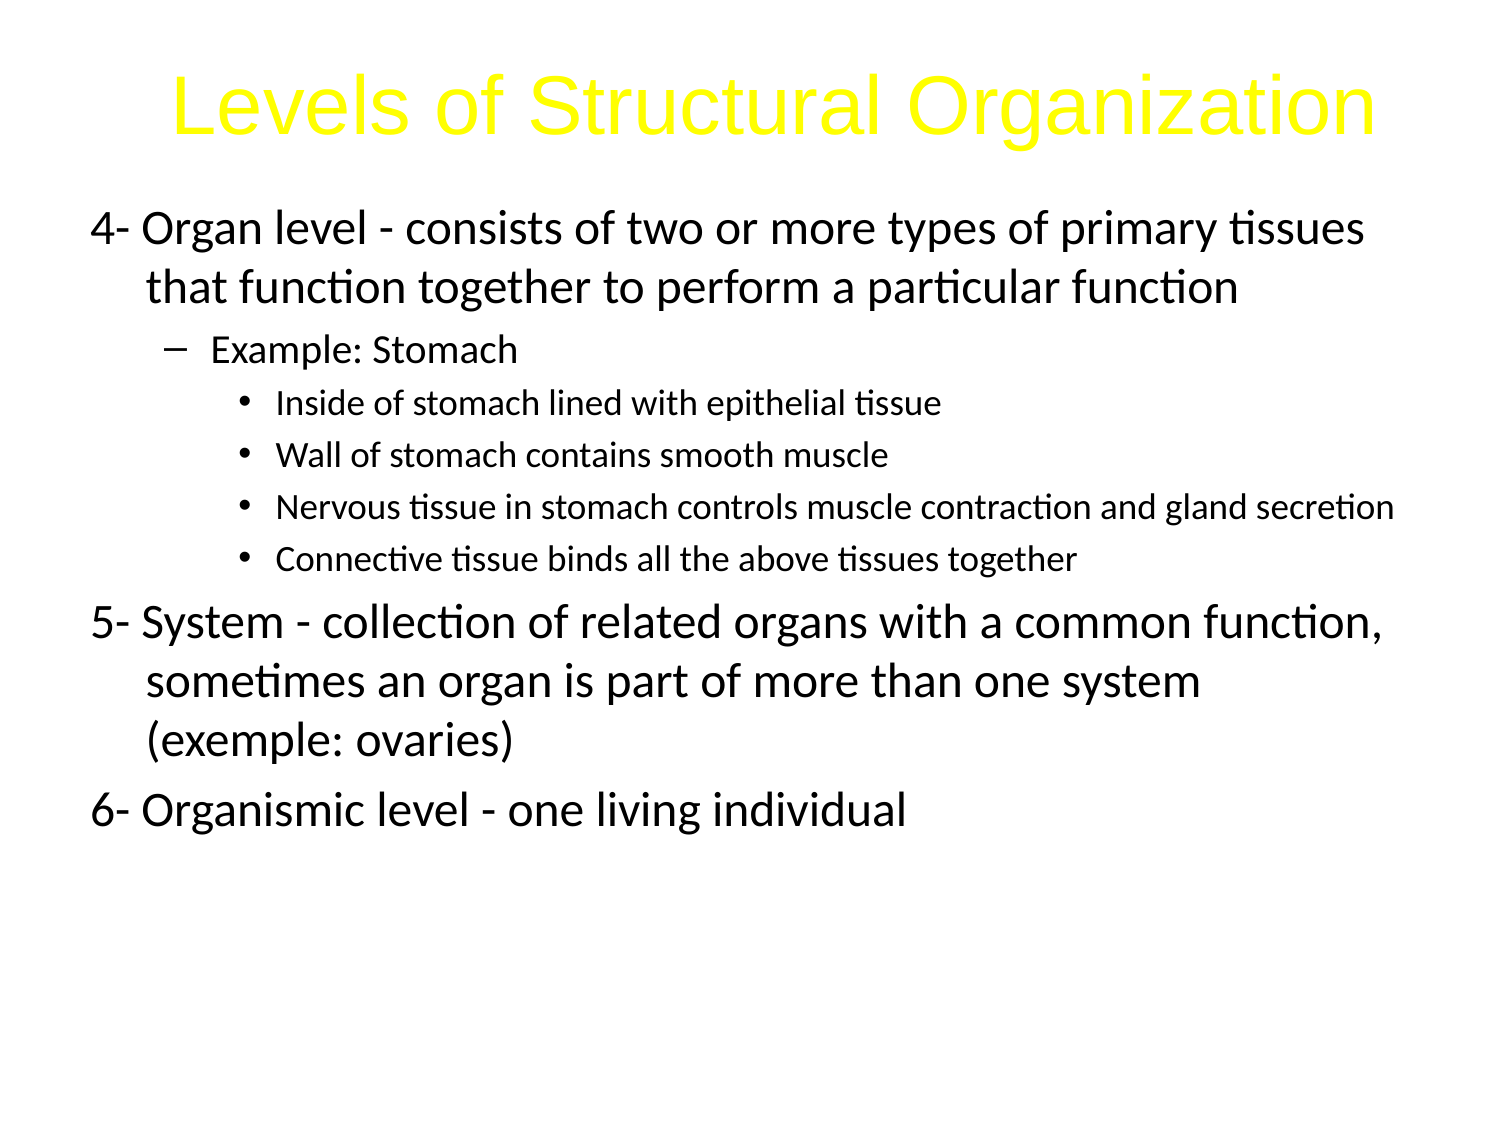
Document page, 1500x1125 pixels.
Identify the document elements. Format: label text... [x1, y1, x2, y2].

text_box Levels of Structural Organization [99, 50, 1450, 153]
text_box 4- Organ level - consists of two or more types of primary tissues that function together to perform a particular function Example: Stomach Inside of stomach lined with epithelial tissue Wall of stomach contains smooth muscle Nervous tissue in stomach controls muscle contraction and gland secretion Connective tissue binds all the above tissues together 5- System - collection of related organs with a common function, sometimes an organ is part of more than one system (exemple: ovaries) 6- Organismic level - one living individual [74, 187, 1425, 863]
